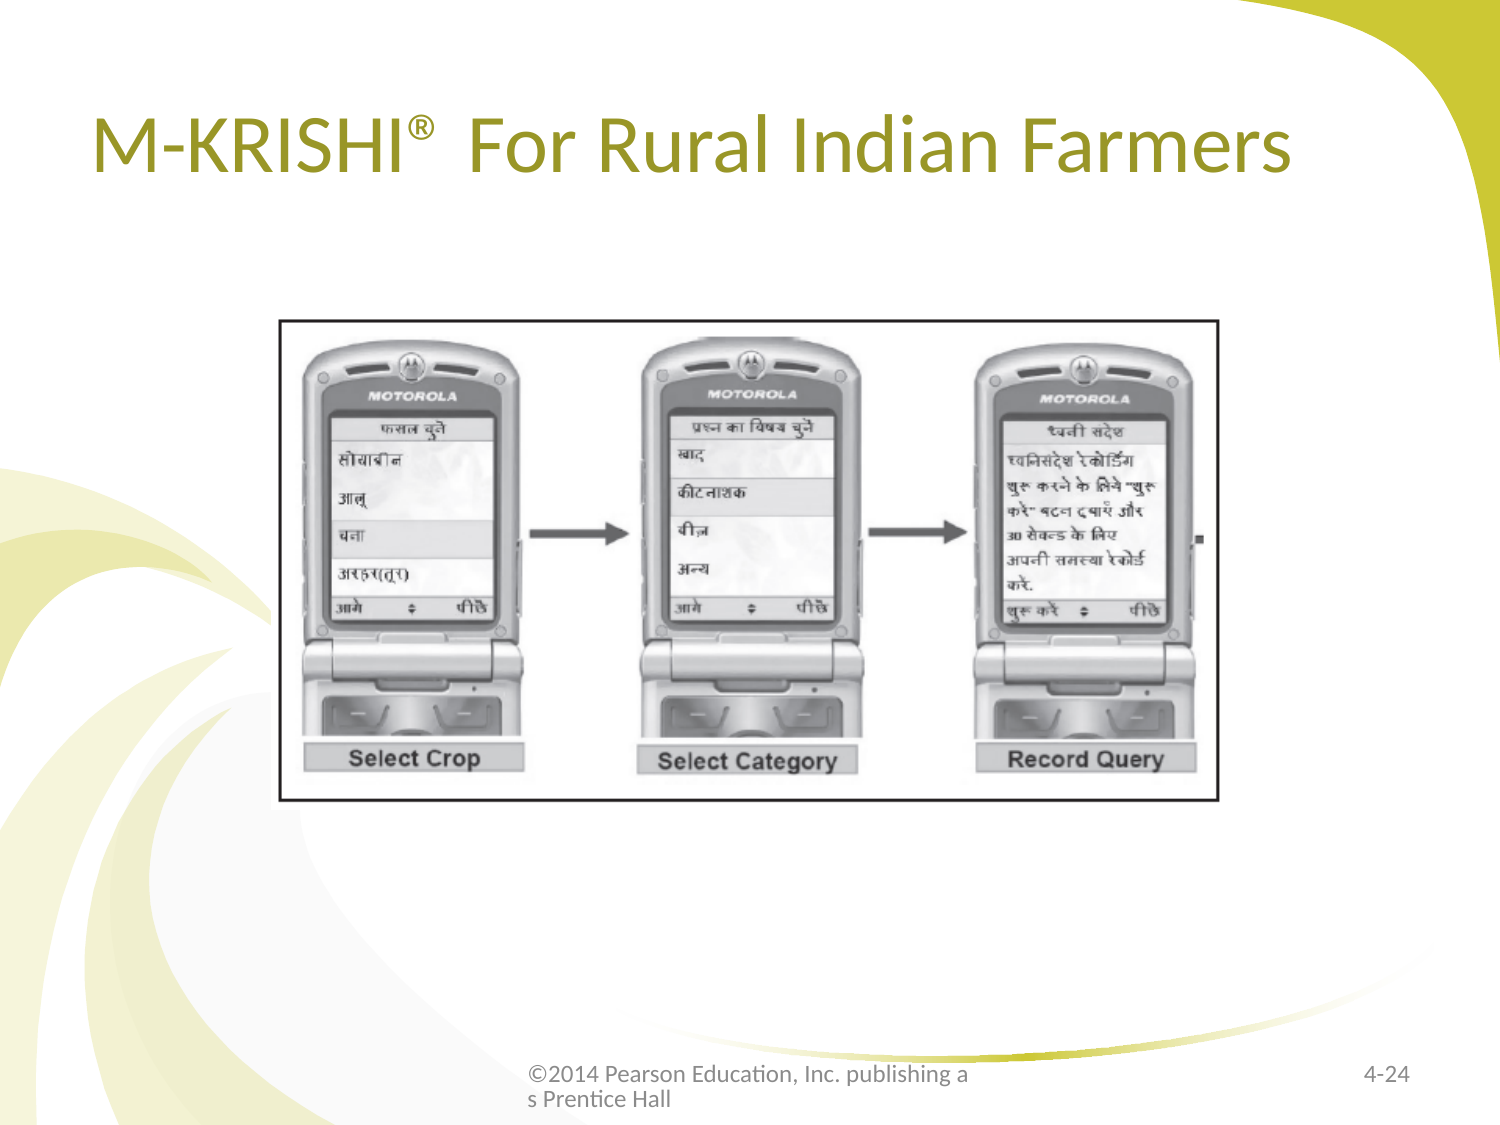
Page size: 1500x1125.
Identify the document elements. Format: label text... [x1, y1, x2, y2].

picture [270, 315, 1230, 810]
title M-KRISHI® For Rural Indian Farmers [75, 45, 1425, 233]
slide_number 4-24 [1074, 1042, 1425, 1103]
footer ©2014 Pearson Education, Inc. publishing as Prentice Hall [512, 1042, 988, 1103]
